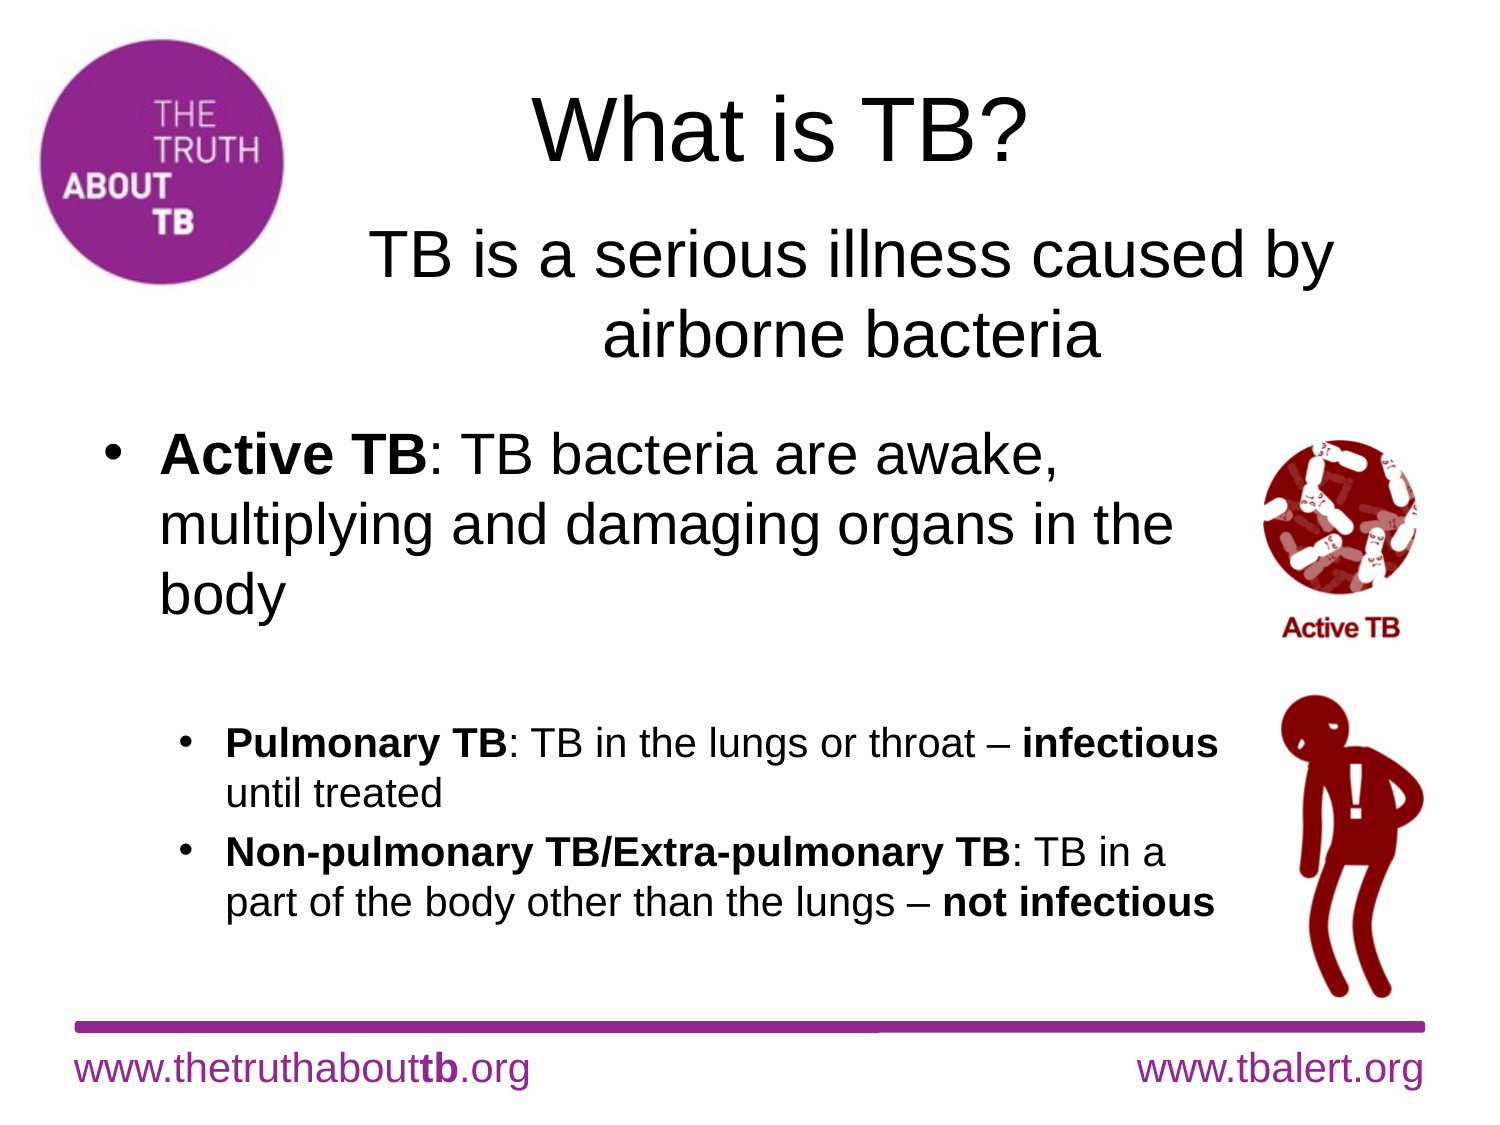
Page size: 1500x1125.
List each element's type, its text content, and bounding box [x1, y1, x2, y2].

picture [1233, 421, 1445, 1003]
list Active TB: TB bacteria are awake, multiplying and damaging organs in the body Pulmonary TB: TB in the lungs or throat – infectious until treated Non-pulmonary TB/Extra-pulmonary TB: TB in a part of the body other than the lungs – not infectious [88, 408, 1247, 1071]
picture [29, 29, 295, 295]
title What is TB? [217, 30, 1344, 219]
text_box TB is a serious illness caused by airborne bacteria [289, 197, 1416, 385]
